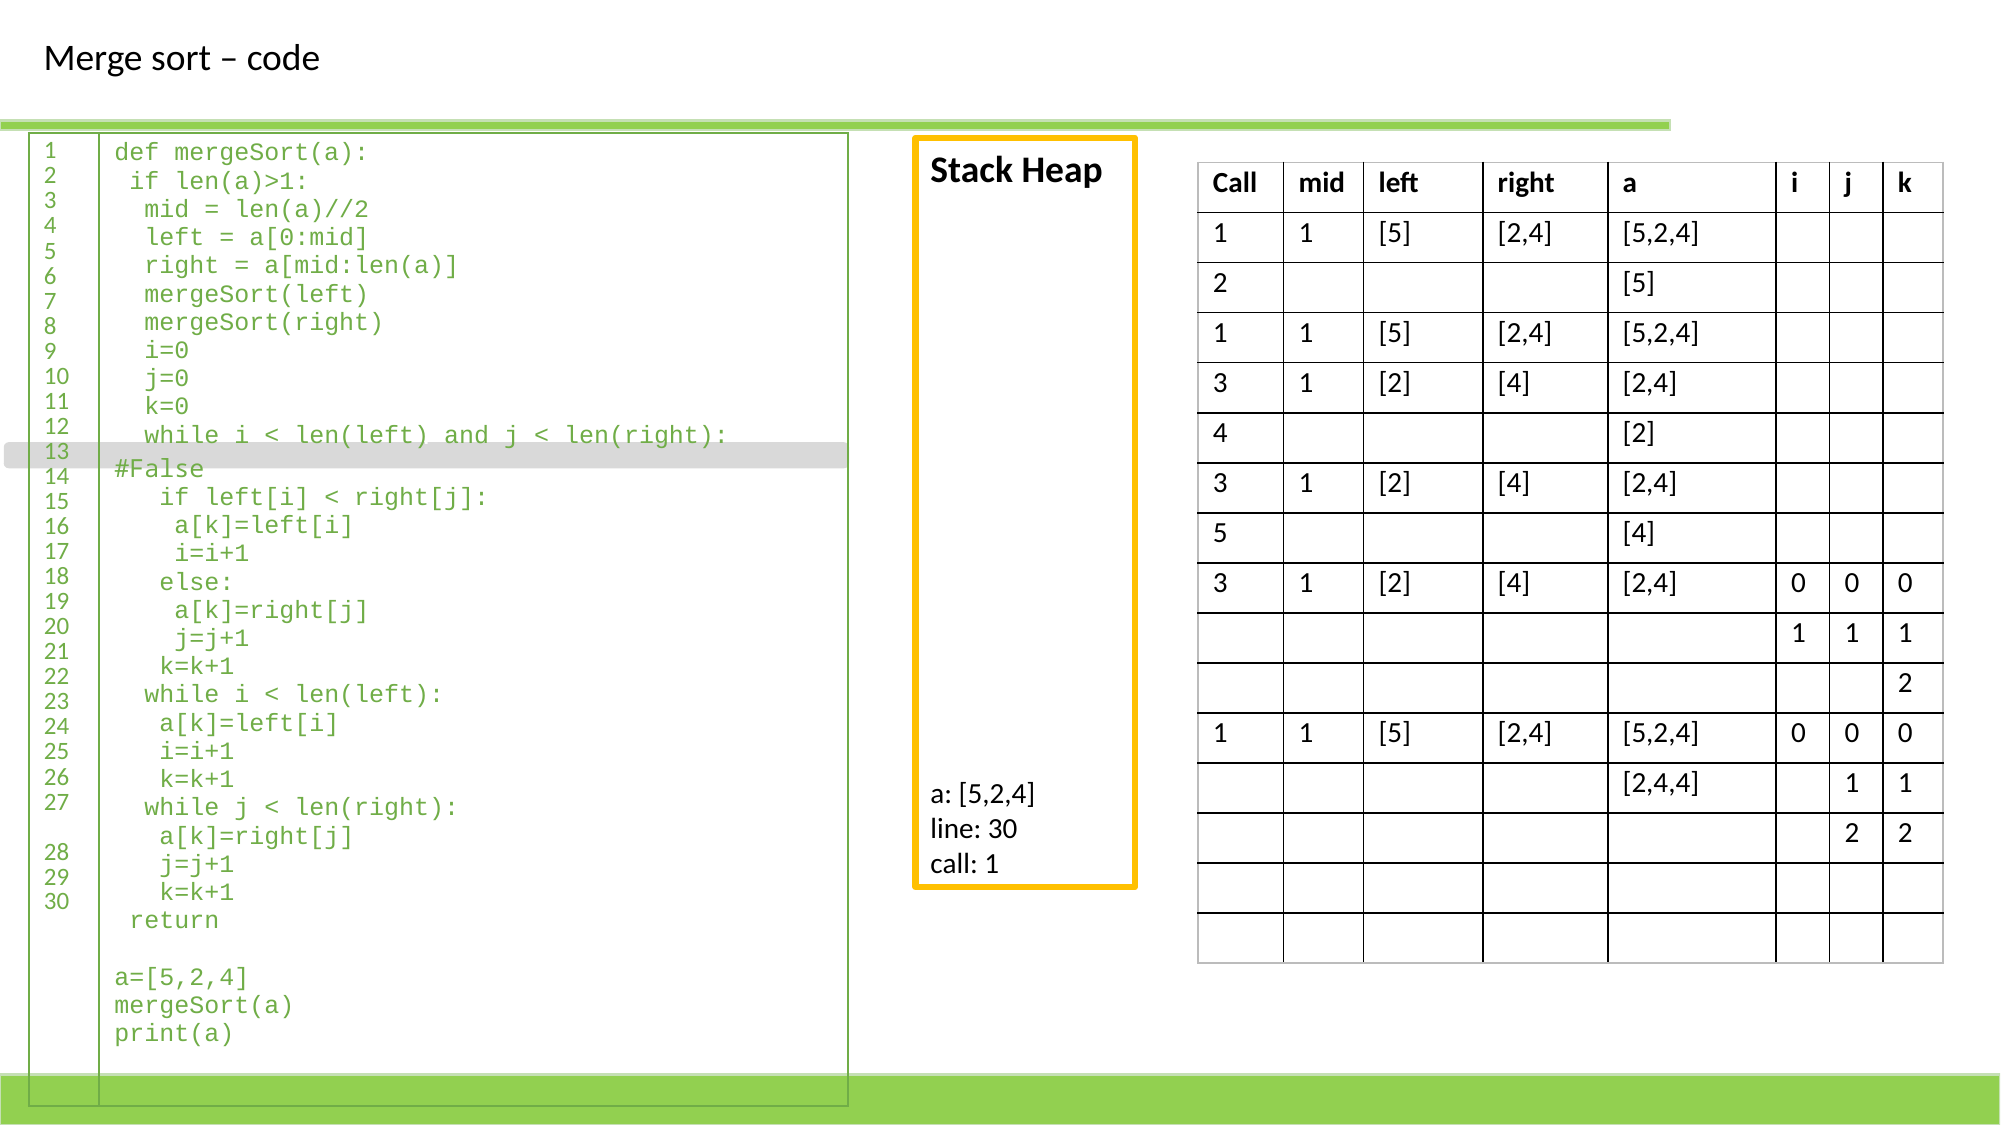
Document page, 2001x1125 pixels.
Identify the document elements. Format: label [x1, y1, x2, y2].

table_cell [1777, 814, 1829, 862]
table_cell [1284, 414, 1363, 462]
table_cell [1284, 714, 1363, 762]
table_cell [1884, 313, 1942, 362]
table_cell [1609, 814, 1775, 862]
table_cell [1364, 313, 1482, 362]
table_cell [1609, 864, 1775, 912]
table_cell [1830, 664, 1882, 712]
table_header [1364, 163, 1482, 212]
table_cell [1609, 363, 1775, 412]
table_header [1884, 163, 1942, 212]
table_cell [1830, 564, 1882, 612]
table_header [1199, 163, 1283, 212]
table_cell [1284, 914, 1363, 962]
table_cell [1609, 263, 1775, 312]
table_cell [1284, 664, 1363, 712]
table_cell [1830, 614, 1882, 662]
table_cell [1484, 864, 1607, 912]
table_cell [1284, 564, 1363, 612]
table_cell [1364, 464, 1482, 512]
table_cell [1777, 414, 1829, 462]
table_cell [1484, 564, 1607, 612]
table_cell [1777, 664, 1829, 712]
table_cell [1484, 764, 1607, 812]
table_cell [1364, 714, 1482, 762]
table_cell [1199, 213, 1283, 262]
table_cell [1364, 363, 1482, 412]
table_cell [1884, 664, 1942, 712]
table_cell [1484, 514, 1607, 562]
table_cell [1884, 714, 1942, 762]
table_cell [1199, 664, 1283, 712]
table_cell [1284, 764, 1363, 812]
text_box [3, 442, 28, 469]
table_cell [1830, 714, 1882, 762]
table_cell [1609, 414, 1775, 462]
table_cell [1777, 764, 1829, 812]
table_cell [1609, 714, 1775, 762]
table_cell [1284, 263, 1363, 312]
table_cell [1199, 313, 1283, 362]
table_cell [1830, 914, 1882, 962]
table_cell [1884, 514, 1942, 562]
table_cell [1777, 464, 1829, 512]
text_box [915, 137, 1135, 888]
table_cell [1777, 564, 1829, 612]
table_cell [1364, 814, 1482, 862]
table_cell [1777, 614, 1829, 662]
table_cell [1199, 464, 1283, 512]
table_cell [1284, 864, 1363, 912]
table_cell [1830, 464, 1882, 512]
table_cell [1609, 664, 1775, 712]
table_cell [1199, 514, 1283, 562]
table_cell [1284, 814, 1363, 862]
table_cell [1199, 764, 1283, 812]
table_header [1609, 163, 1775, 212]
table_header [1777, 163, 1829, 212]
table_cell [1364, 414, 1482, 462]
table_cell [1609, 614, 1775, 662]
table_cell [1364, 213, 1482, 262]
table_cell [1884, 814, 1942, 862]
table_cell [1364, 614, 1482, 662]
table_cell [1284, 514, 1363, 562]
table_cell [1284, 213, 1363, 262]
table_cell [1777, 363, 1829, 412]
table_cell [1364, 263, 1482, 312]
table_cell [1484, 814, 1607, 862]
table_cell [1199, 363, 1283, 412]
table_cell [1830, 363, 1882, 412]
table_cell [1364, 664, 1482, 712]
table_cell [1830, 864, 1882, 912]
table_cell [1884, 414, 1942, 462]
table_cell [1199, 564, 1283, 612]
table_cell [1484, 363, 1607, 412]
table_cell [1484, 263, 1607, 312]
table_cell [1830, 263, 1882, 312]
table_cell [1609, 313, 1775, 362]
table_header [1284, 163, 1363, 212]
table_cell [1284, 464, 1363, 512]
table_cell [1199, 614, 1283, 662]
table_cell [1884, 764, 1942, 812]
table_cell [1284, 363, 1363, 412]
table_cell [1830, 213, 1882, 262]
table_cell [1609, 514, 1775, 562]
table_cell [1884, 464, 1942, 512]
table_cell [1364, 914, 1482, 962]
table_cell [1284, 313, 1363, 362]
table_header [30, 134, 98, 1105]
table_cell [1364, 864, 1482, 912]
table_cell [1199, 714, 1283, 762]
table_cell [1484, 914, 1607, 962]
table_cell [1830, 514, 1882, 562]
table_cell [1884, 263, 1942, 312]
table_cell [1199, 864, 1283, 912]
table_cell [1364, 564, 1482, 612]
table_cell [1609, 213, 1775, 262]
table_cell [1777, 263, 1829, 312]
table_cell [1777, 864, 1829, 912]
table_cell [1484, 414, 1607, 462]
table_cell [1777, 914, 1829, 962]
table_cell [1364, 764, 1482, 812]
table_cell [1884, 564, 1942, 612]
table_header [1484, 163, 1607, 212]
table_cell [1777, 313, 1829, 362]
table_cell [1777, 714, 1829, 762]
table_cell [1484, 464, 1607, 512]
text_box [28, 25, 1072, 86]
table_cell [1830, 764, 1882, 812]
table_header [100, 134, 847, 1105]
table_cell [1284, 614, 1363, 662]
table_cell [1199, 263, 1283, 312]
table_cell [1484, 664, 1607, 712]
table_cell [1484, 213, 1607, 262]
table_cell [1777, 514, 1829, 562]
table_cell [1484, 313, 1607, 362]
table_cell [1199, 414, 1283, 462]
table_cell [1884, 363, 1942, 412]
table_cell [1484, 614, 1607, 662]
table_cell [1484, 714, 1607, 762]
table_cell [1884, 614, 1942, 662]
table_cell [1609, 764, 1775, 812]
table_cell [1884, 914, 1942, 962]
table_cell [1830, 414, 1882, 462]
table_cell [1884, 213, 1942, 262]
table_cell [1364, 514, 1482, 562]
table_header [1830, 163, 1882, 212]
table_cell [1884, 864, 1942, 912]
table_cell [1830, 313, 1882, 362]
table_cell [1199, 914, 1283, 962]
table_cell [1777, 213, 1829, 262]
table_cell [1609, 914, 1775, 962]
table_cell [1830, 814, 1882, 862]
table_cell [1609, 464, 1775, 512]
table_cell [1199, 814, 1283, 862]
table_cell [1609, 564, 1775, 612]
